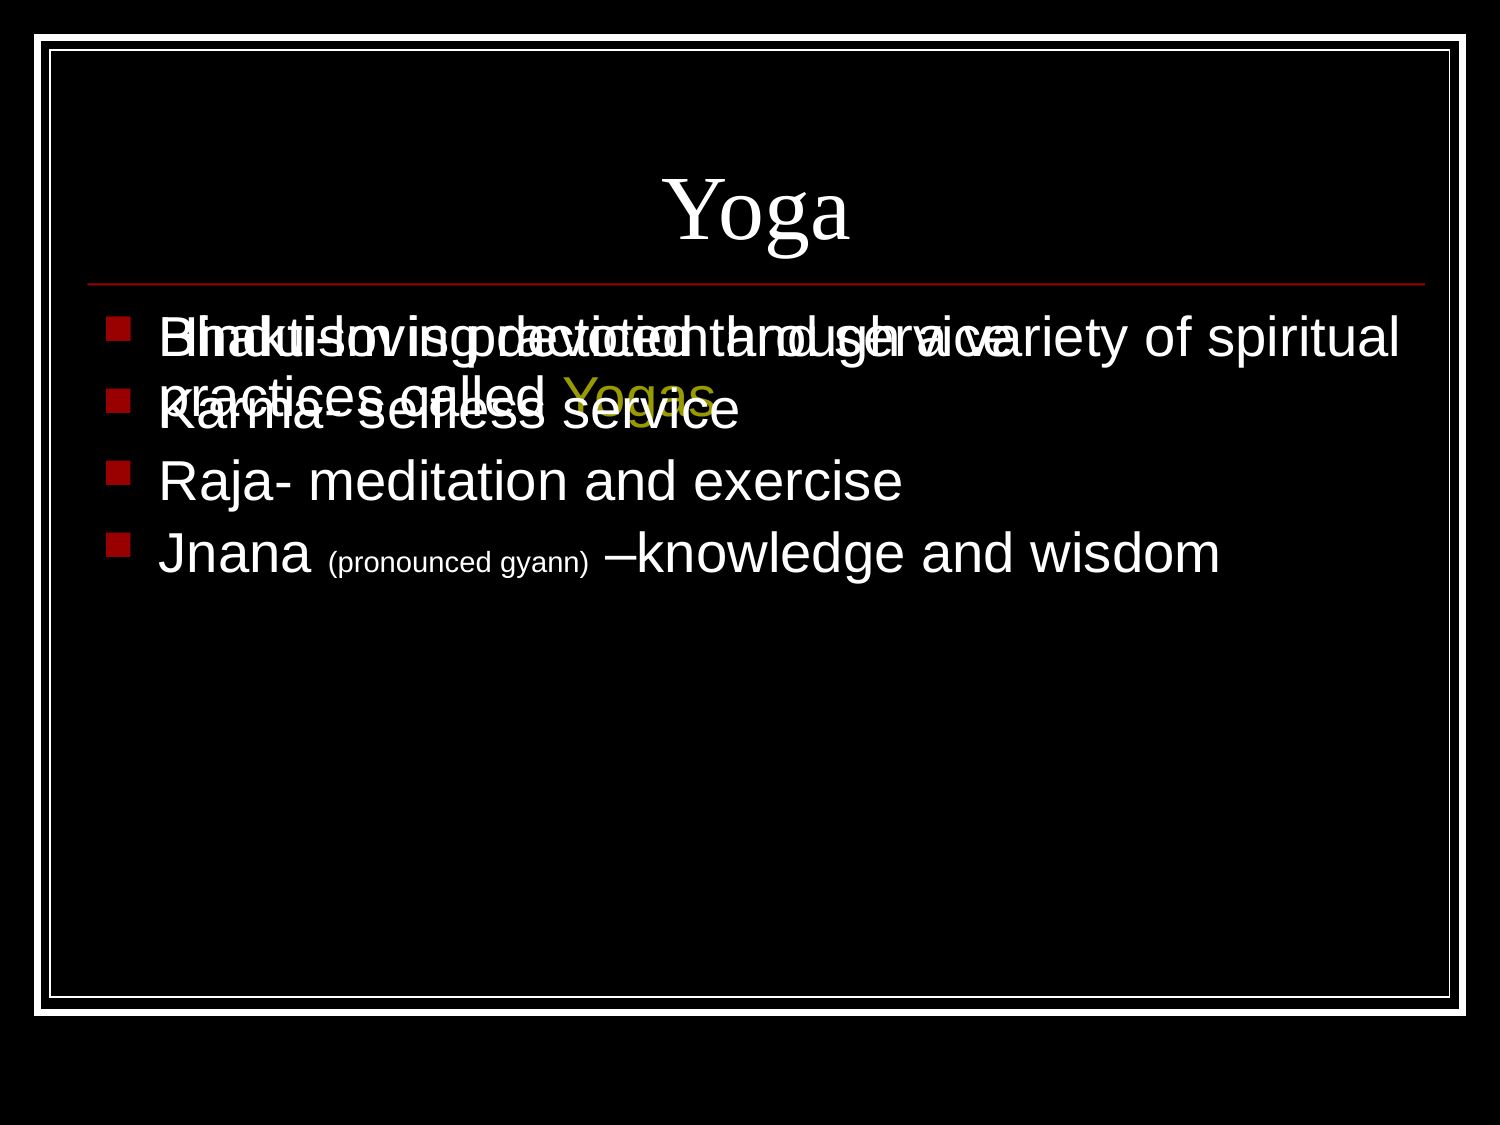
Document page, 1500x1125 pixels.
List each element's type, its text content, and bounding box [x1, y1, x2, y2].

title Yoga [87, 77, 1426, 266]
list Bhakti-loving devotion and service Karma- selfless service Raja- meditation and exercise Jnana (pronounced gyann) –knowledge and wisdom [87, 299, 1426, 963]
